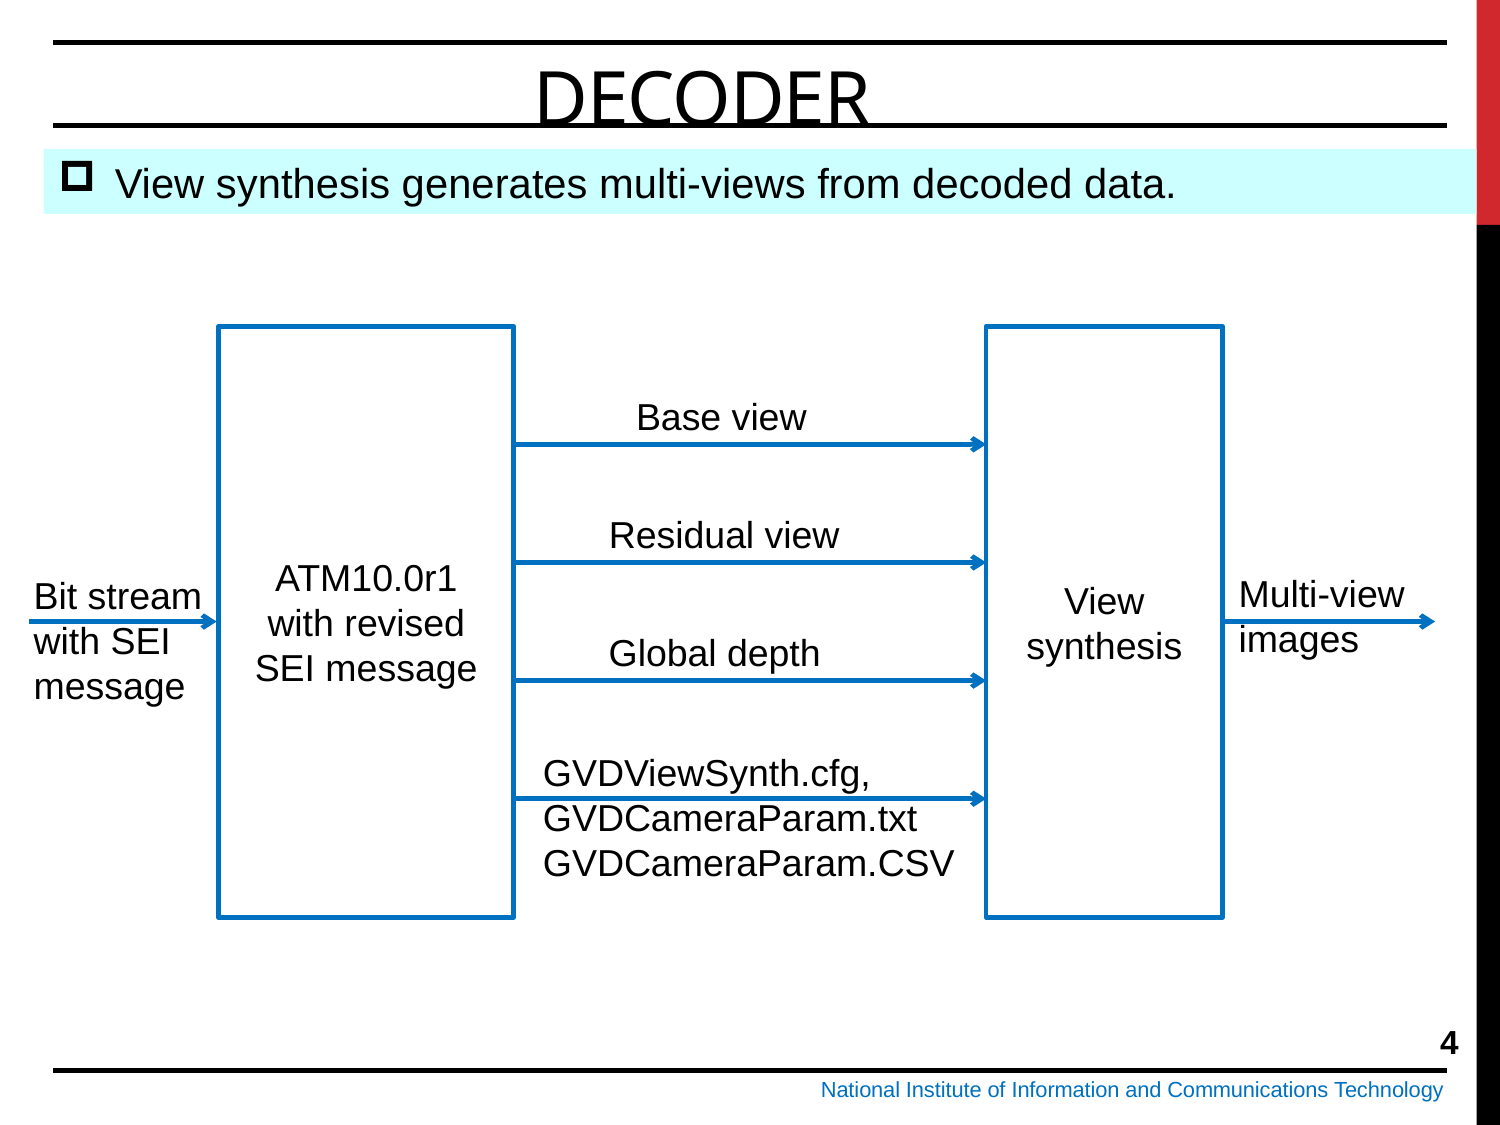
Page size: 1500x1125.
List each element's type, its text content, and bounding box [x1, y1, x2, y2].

text_box Base view [621, 385, 822, 438]
text_box ATM10.0r1 with revised SEI message [216, 324, 516, 920]
text_box Multi-view images [1223, 562, 1420, 620]
text_box Multi-view images [1223, 623, 1420, 668]
text_box View synthesis generates multi-views from decoded data. [43, 149, 1477, 214]
text_box Decoder [64, 42, 1340, 149]
text_box Bit stream with SEI message [18, 564, 228, 715]
text_box GVDViewSynth.cfg, GVDCameraParam.txt GVDCameraParam.CSV [528, 804, 970, 892]
text_box GVDViewSynth.cfg, GVDCameraParam.txt GVDCameraParam.CSV [528, 741, 970, 792]
slide_number 4 [1411, 1011, 1474, 1072]
text_box Residual view [594, 503, 855, 556]
text_box View synthesis [984, 324, 1225, 920]
text_box Global depth [593, 621, 836, 674]
